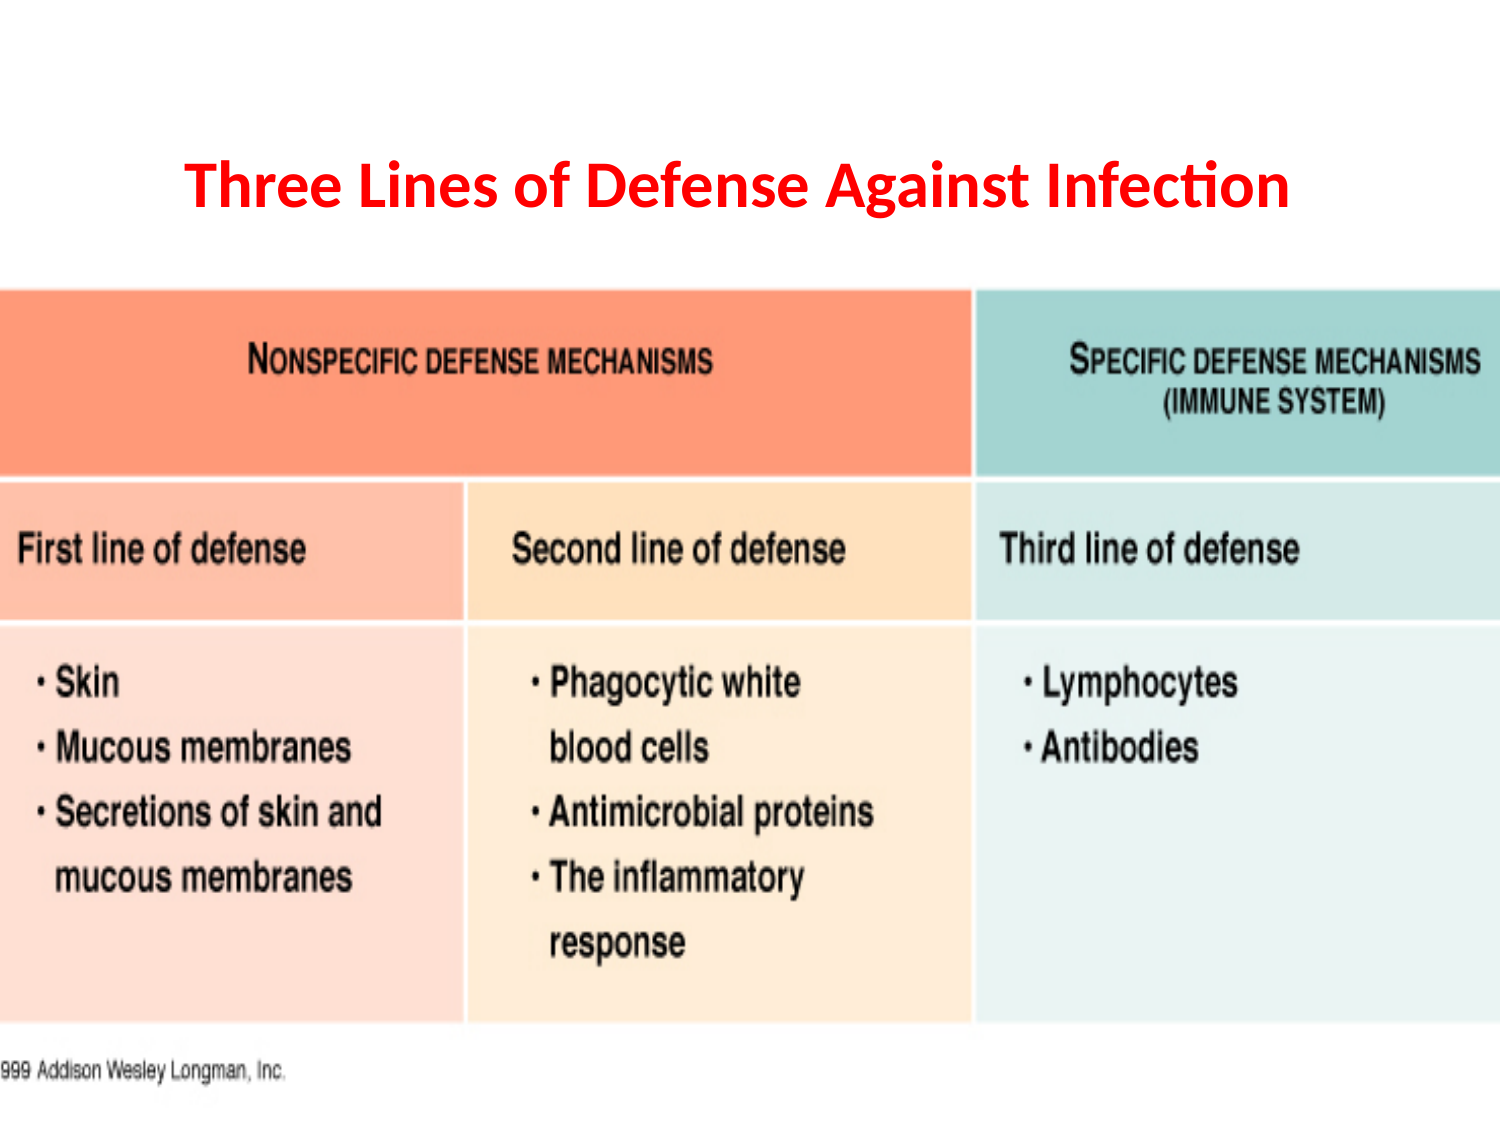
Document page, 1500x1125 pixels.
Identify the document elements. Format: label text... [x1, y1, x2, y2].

picture [0, 237, 1500, 1125]
title Three Lines of Defense Against Infection [100, 87, 1376, 235]
